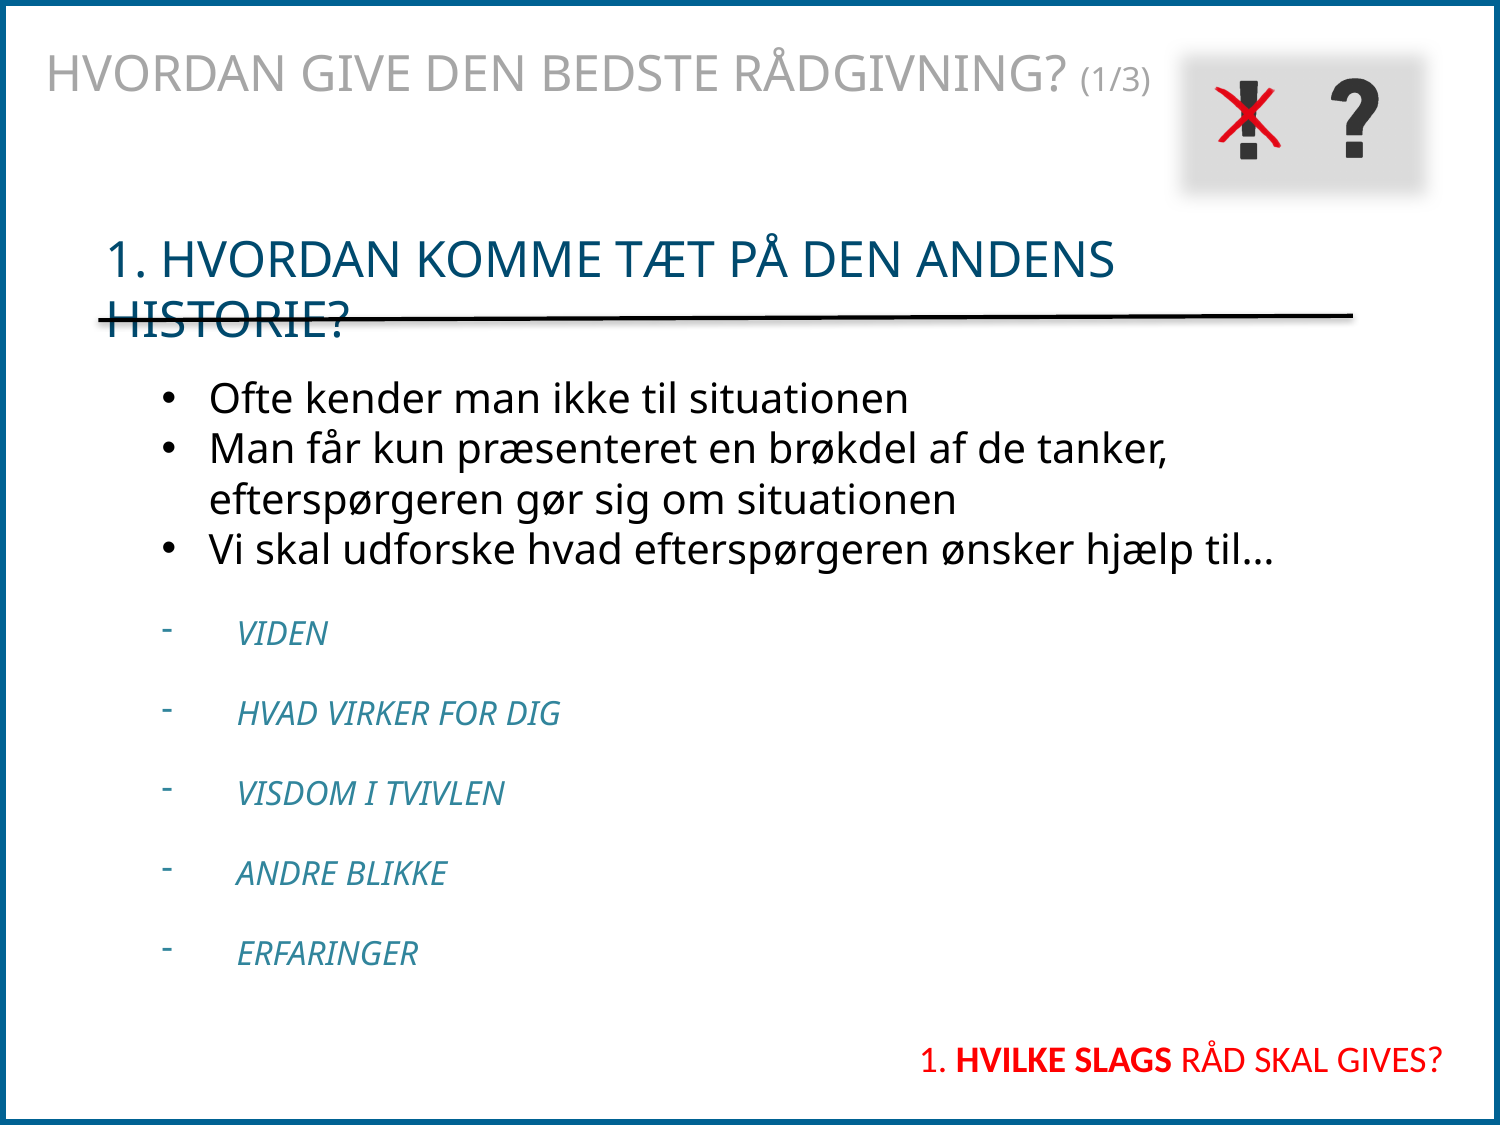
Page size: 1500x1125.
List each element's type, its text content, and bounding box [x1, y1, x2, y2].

text_box Hvordan give den bedste rådgivning? (1/3) [38, 33, 1197, 125]
title 1. Hvordan komme tæt på den andens historie? [97, 219, 1323, 312]
text_box Ofte kender man ikke til situationen Man får kun præsenteret en brøkdel af de tanker, efterspørgeren gør sig om situationen Vi skal udforske hvad efterspørgeren ønsker hjælp til… VIDEN HVAD VIRKER FOR DIG VISDOM I TVIVLEN ANDRE BLIKKE ERFARINGER [154, 364, 1445, 1019]
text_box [98, 315, 1354, 321]
text_box 1. HVILKE SLAGS RÅD SKAL GIVES? [911, 1027, 1452, 1088]
picture [1162, 36, 1445, 214]
